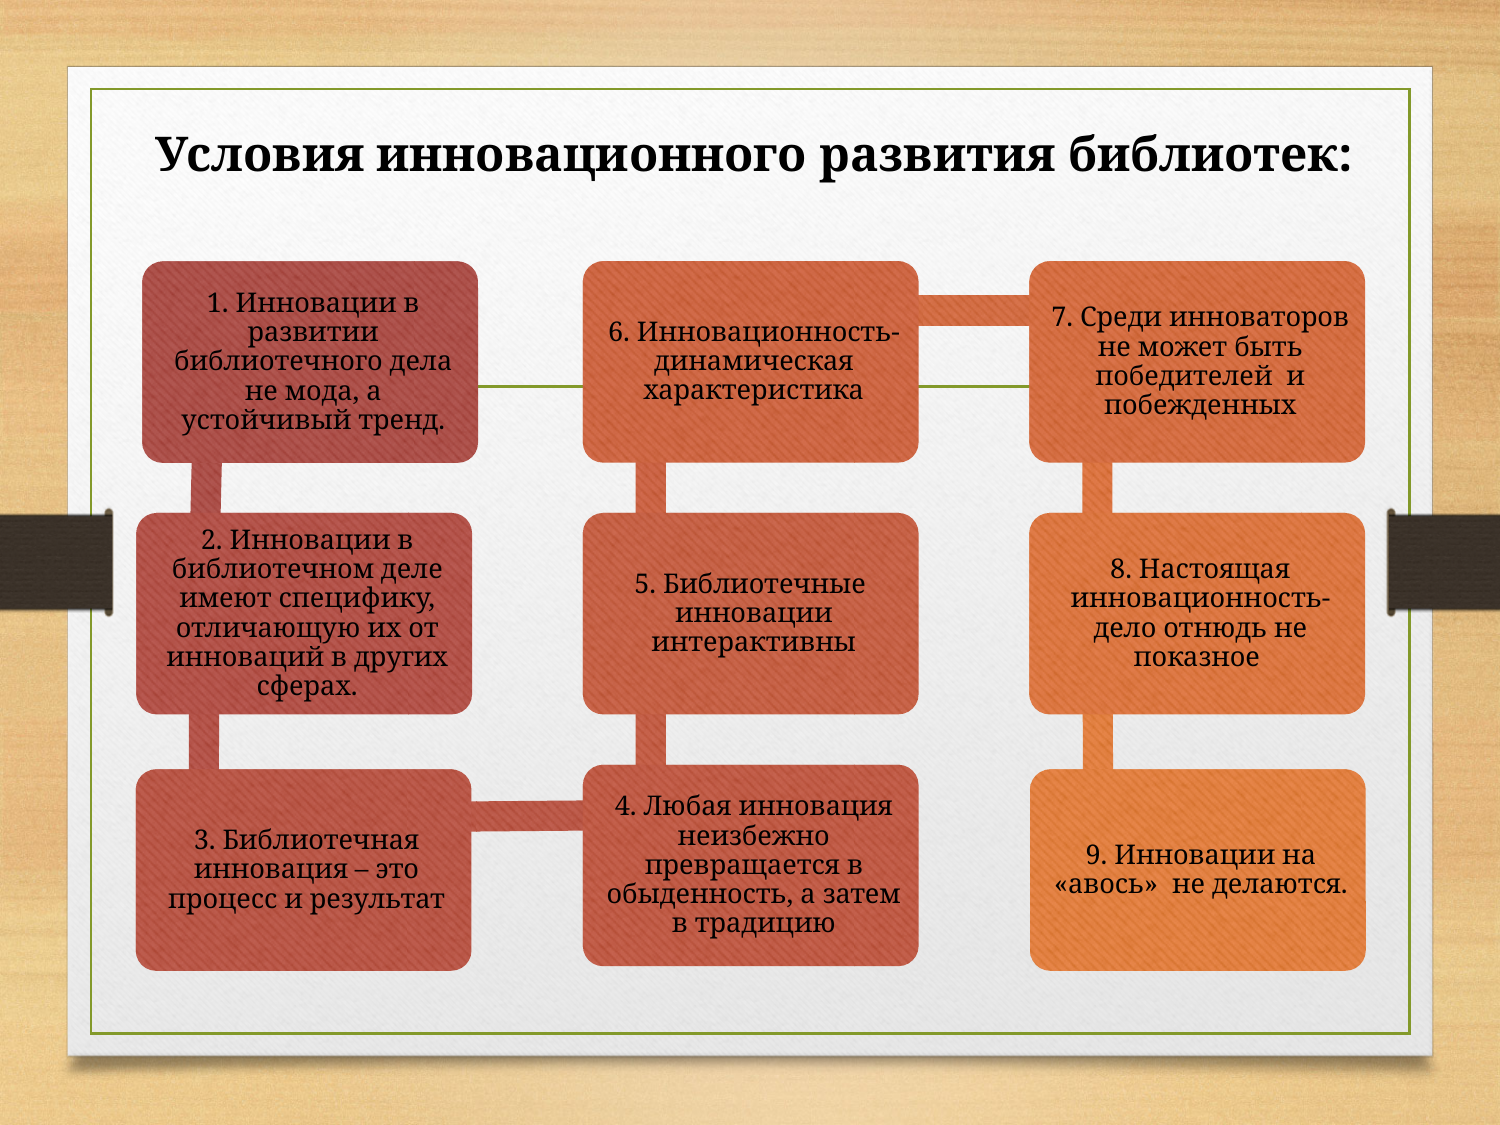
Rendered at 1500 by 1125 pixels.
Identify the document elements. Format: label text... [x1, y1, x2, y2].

picture [0, 0, 1500, 1125]
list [135, 219, 1366, 1008]
title Условия инновационного развития библиотек: [135, 113, 1374, 191]
